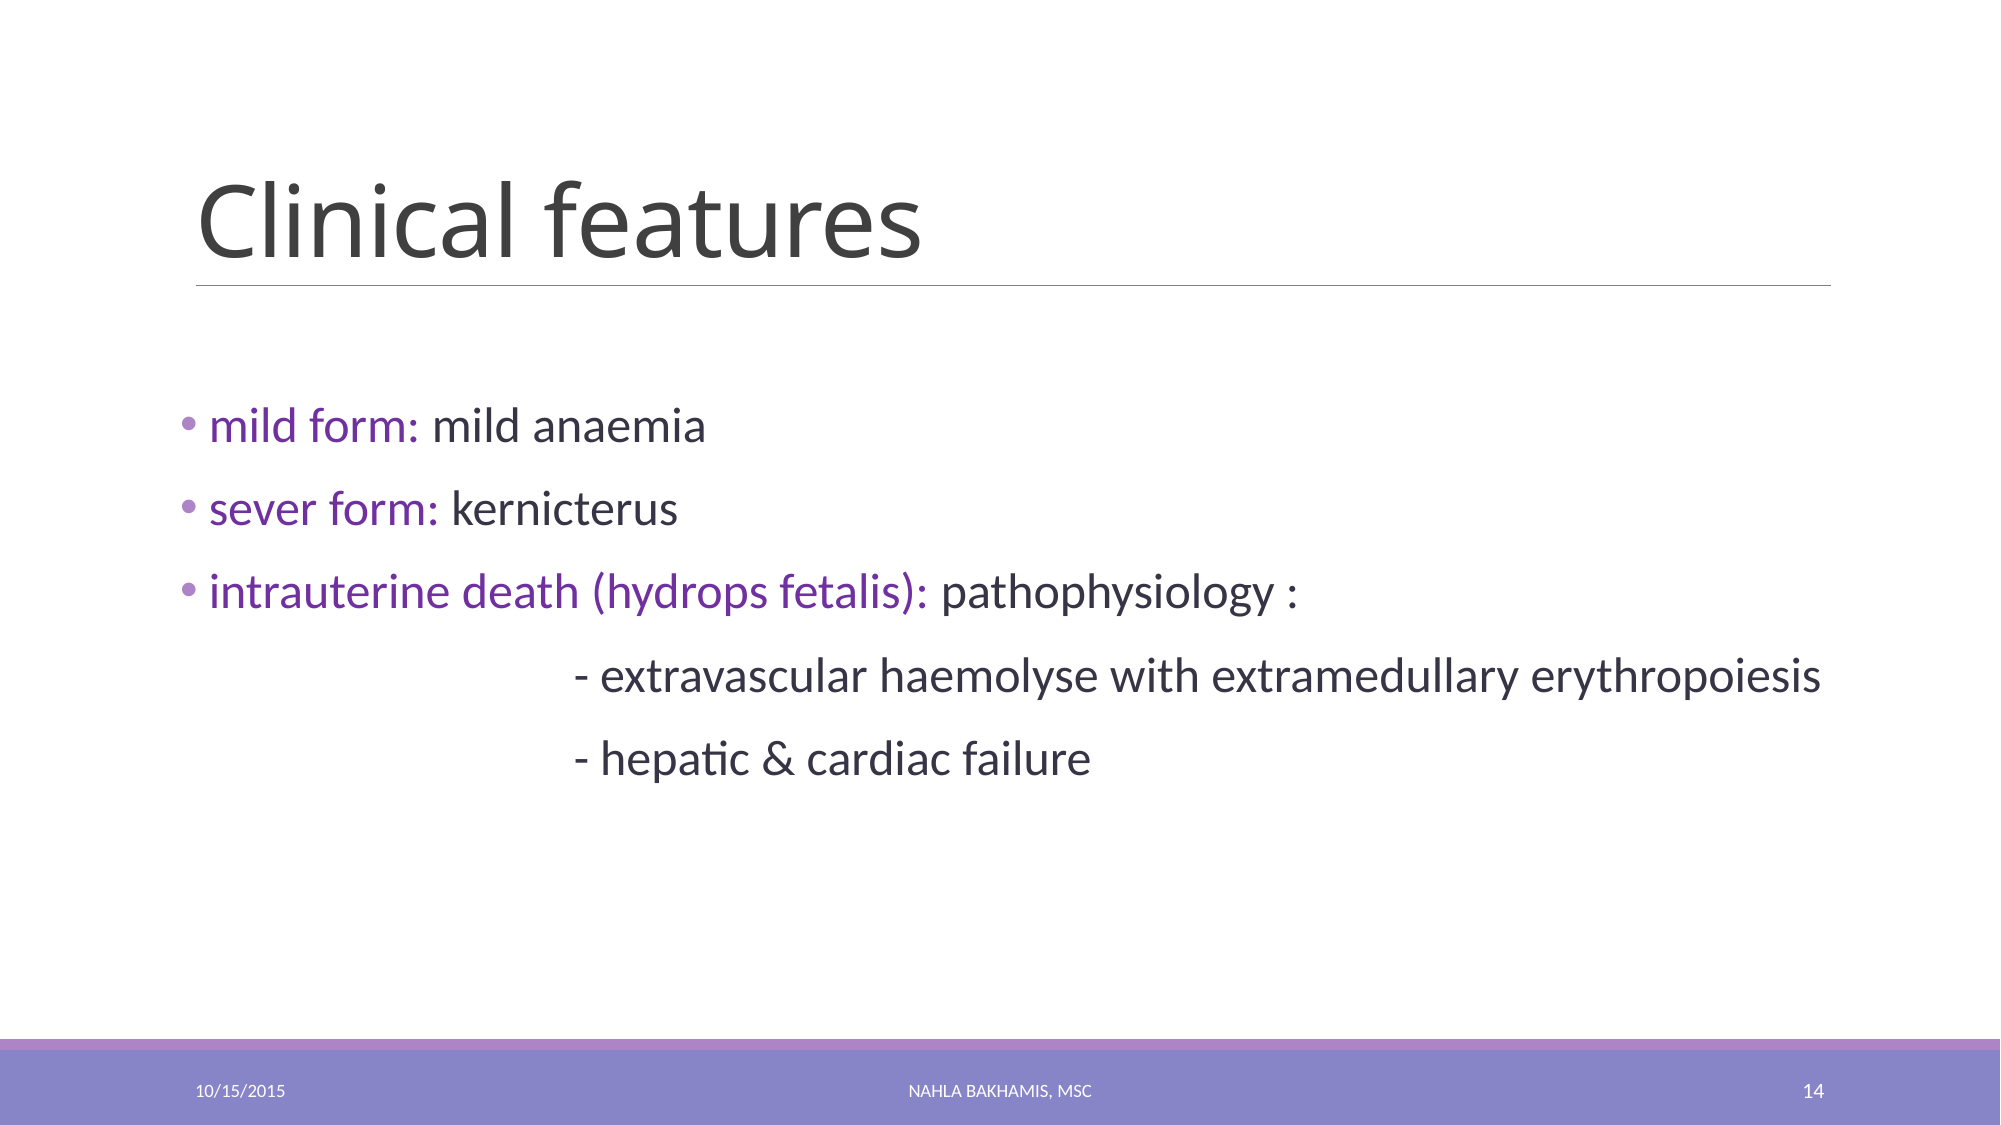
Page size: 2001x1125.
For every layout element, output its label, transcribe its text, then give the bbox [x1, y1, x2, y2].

list mild form: mild anaemia sever form: kernicterus intrauterine death (hydrops fetalis): pathophysiology : - extravascular haemolyse with extramedullary erythropoiesis - hepatic & cardiac failure [180, 302, 1830, 963]
footer NAHLA BAKHAMIS, MSc [604, 1059, 1396, 1120]
title Clinical features [180, 47, 1830, 285]
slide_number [180, 1059, 586, 1120]
slide_number 14 [1624, 1059, 1840, 1120]
